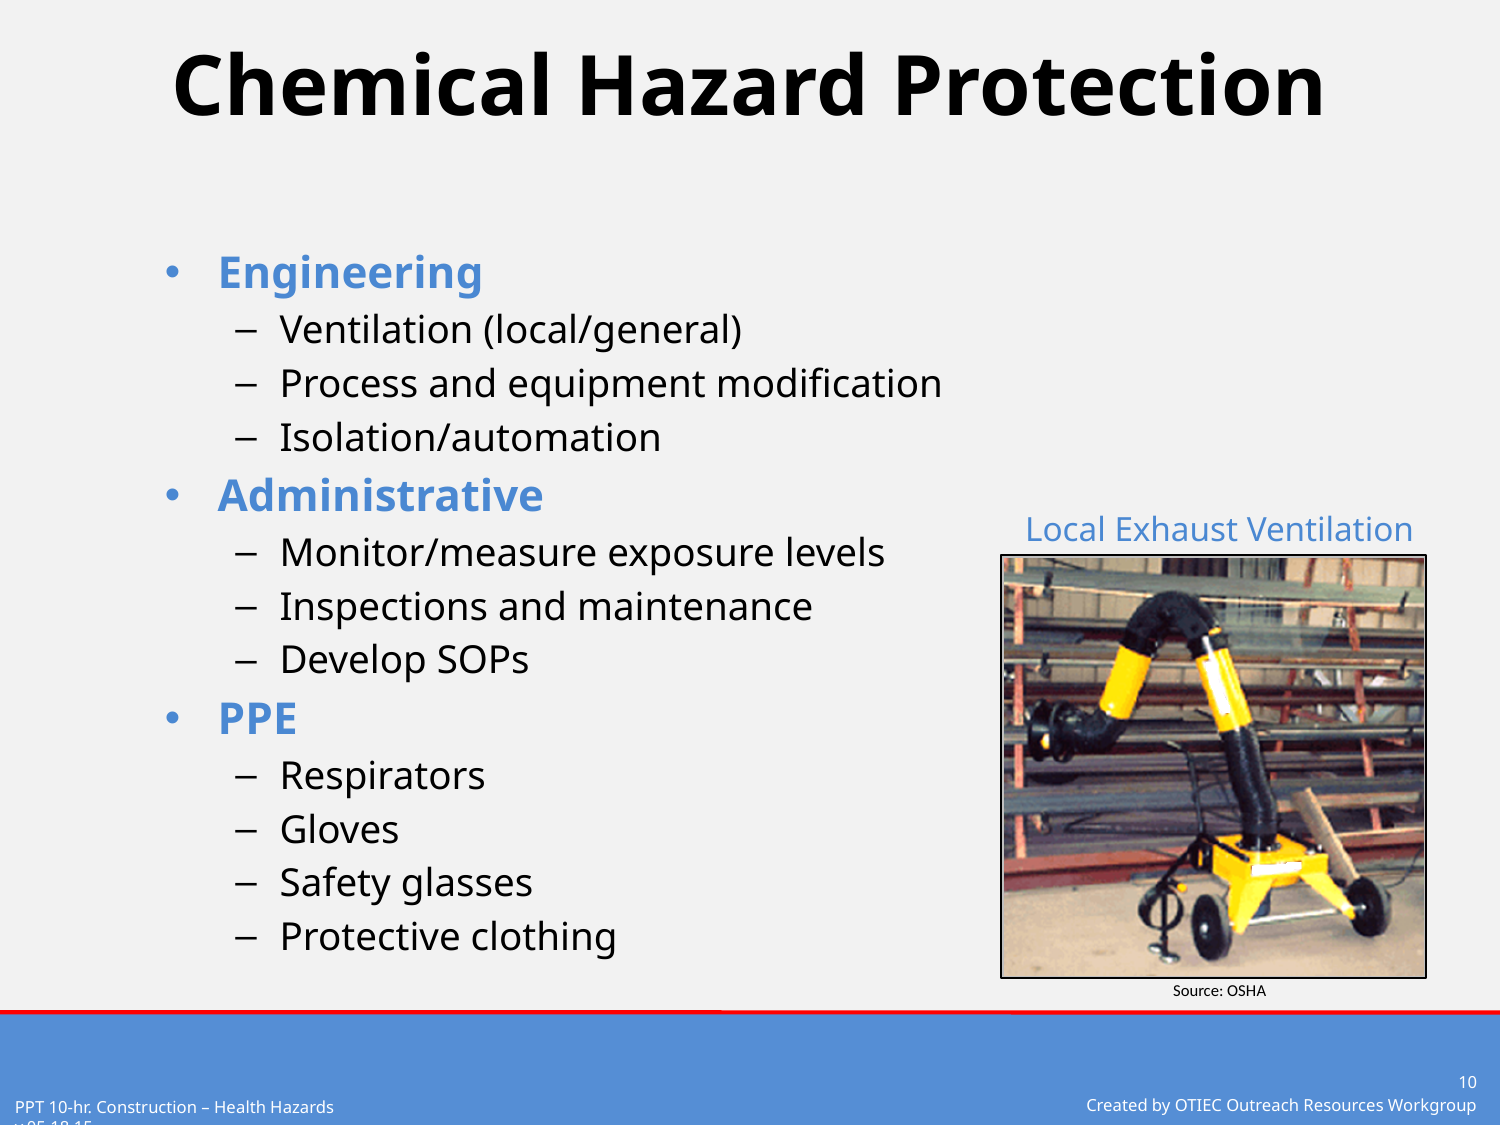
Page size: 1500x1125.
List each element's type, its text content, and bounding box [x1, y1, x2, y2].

text_box Local Exhaust Ventilation [1010, 500, 1430, 556]
picture [1002, 555, 1426, 978]
list Engineering Ventilation (local/general) Process and equipment modification Isolation/automation Administrative Monitor/measure exposure levels Inspections and maintenance Develop SOPs PPE Respirators Gloves Safety glasses Protective clothing [150, 237, 1350, 975]
text_box Source: OSHA [1074, 986, 1365, 1008]
title Chemical Hazard Protection [75, 24, 1425, 213]
